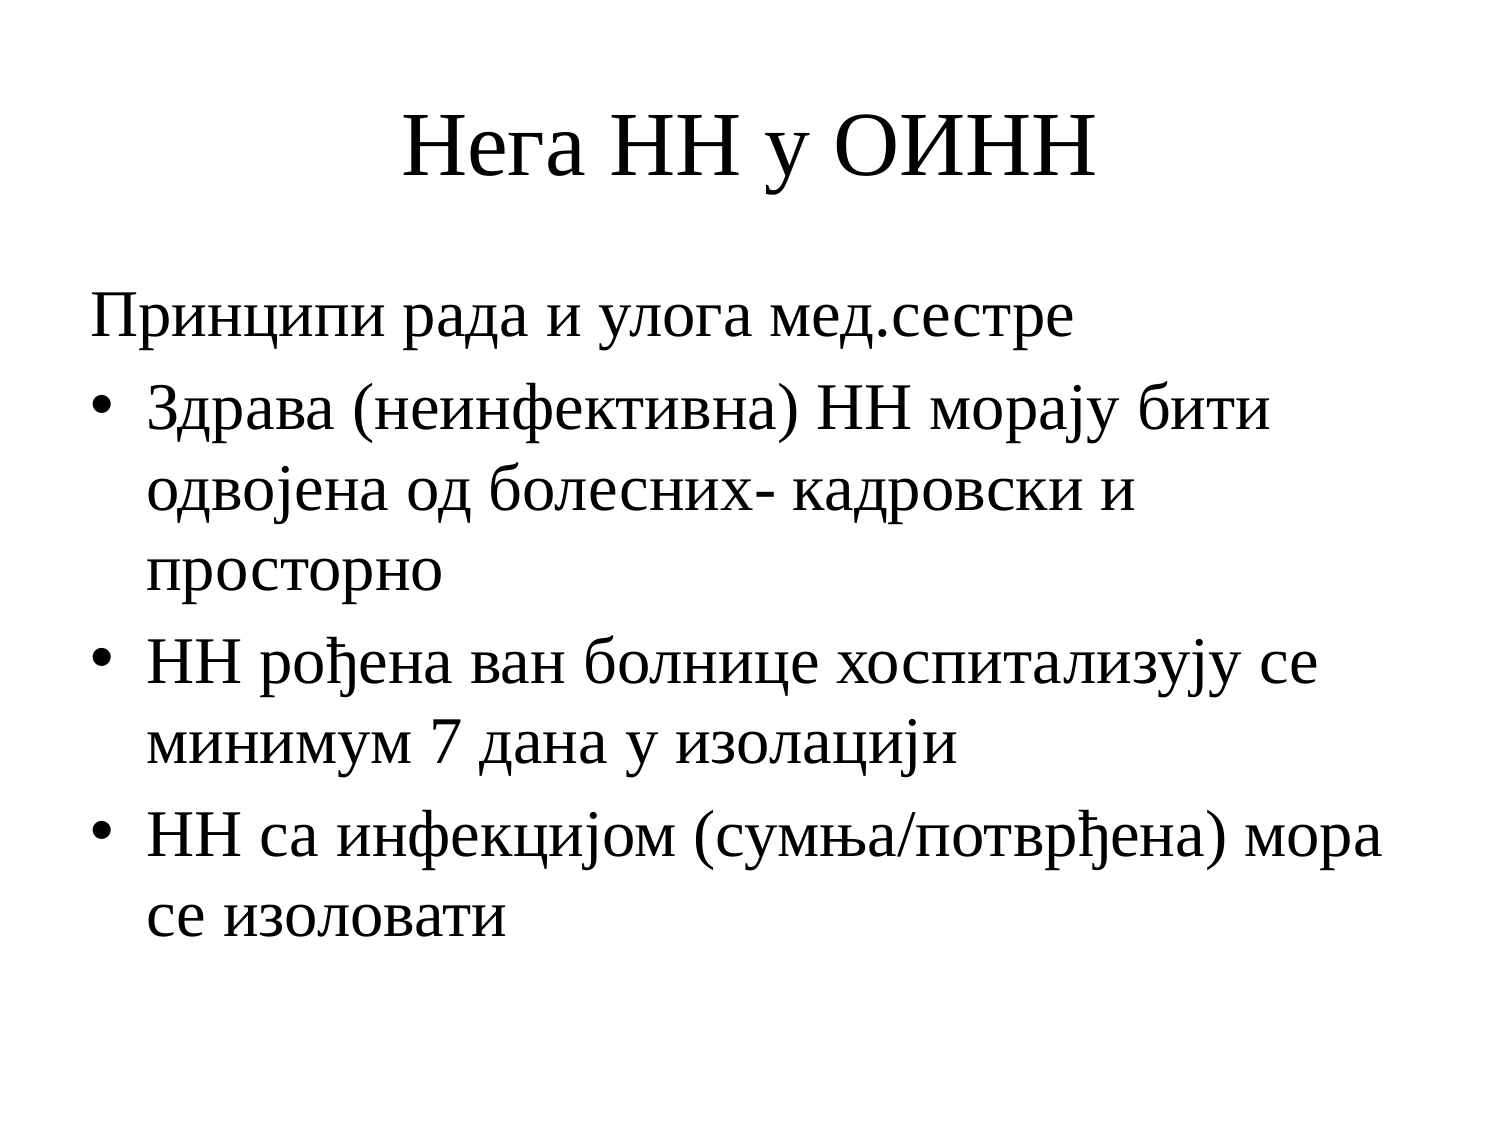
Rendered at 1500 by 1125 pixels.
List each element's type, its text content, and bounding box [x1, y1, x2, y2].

title Нега НН у ОИНН [75, 45, 1425, 233]
list Принципи рада и улога мед.сестре Здрава (неинфективна) НН морају бити одвојена од болесних- кадровски и просторно НН рођена ван болнице хоспитализују се минимум 7 дана у изолацији НН са инфекцијом (сумња/потврђена) мора се изоловати [75, 262, 1425, 1005]
